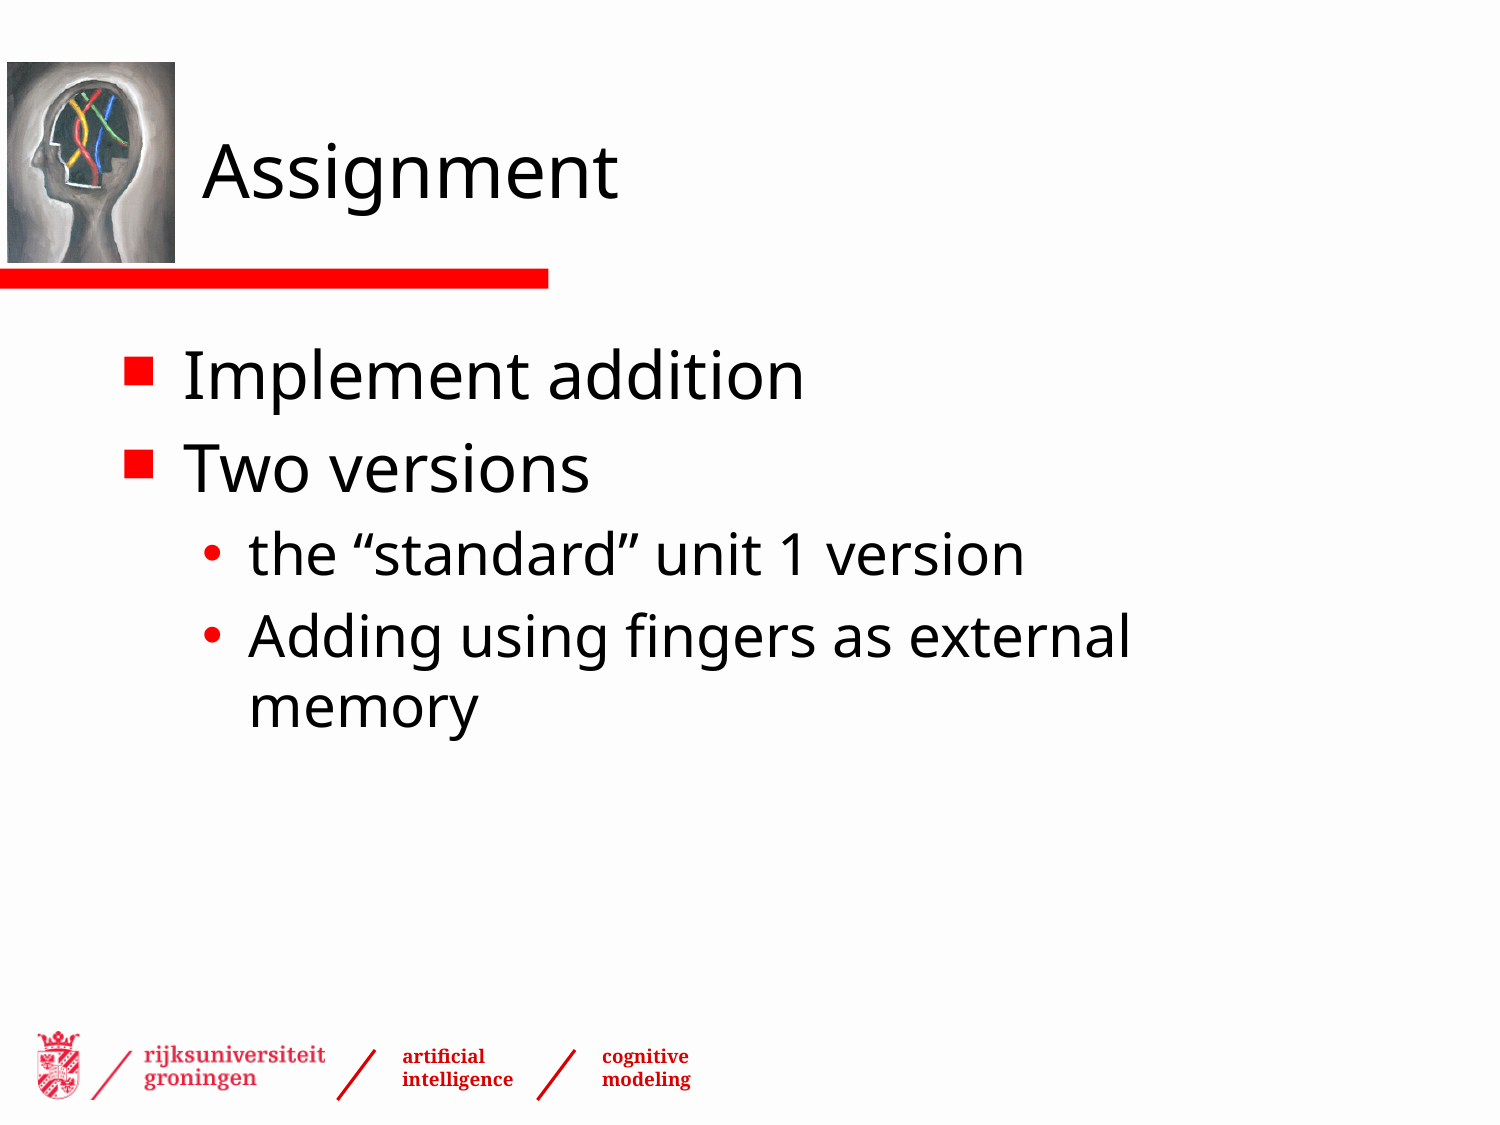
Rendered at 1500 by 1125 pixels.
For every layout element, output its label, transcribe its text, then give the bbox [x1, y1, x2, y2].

picture [7, 62, 175, 263]
list Implement addition Two versions the “standard” unit 1 version Adding using fingers as external memory [112, 324, 1388, 1001]
title Assignment [187, 74, 1463, 263]
